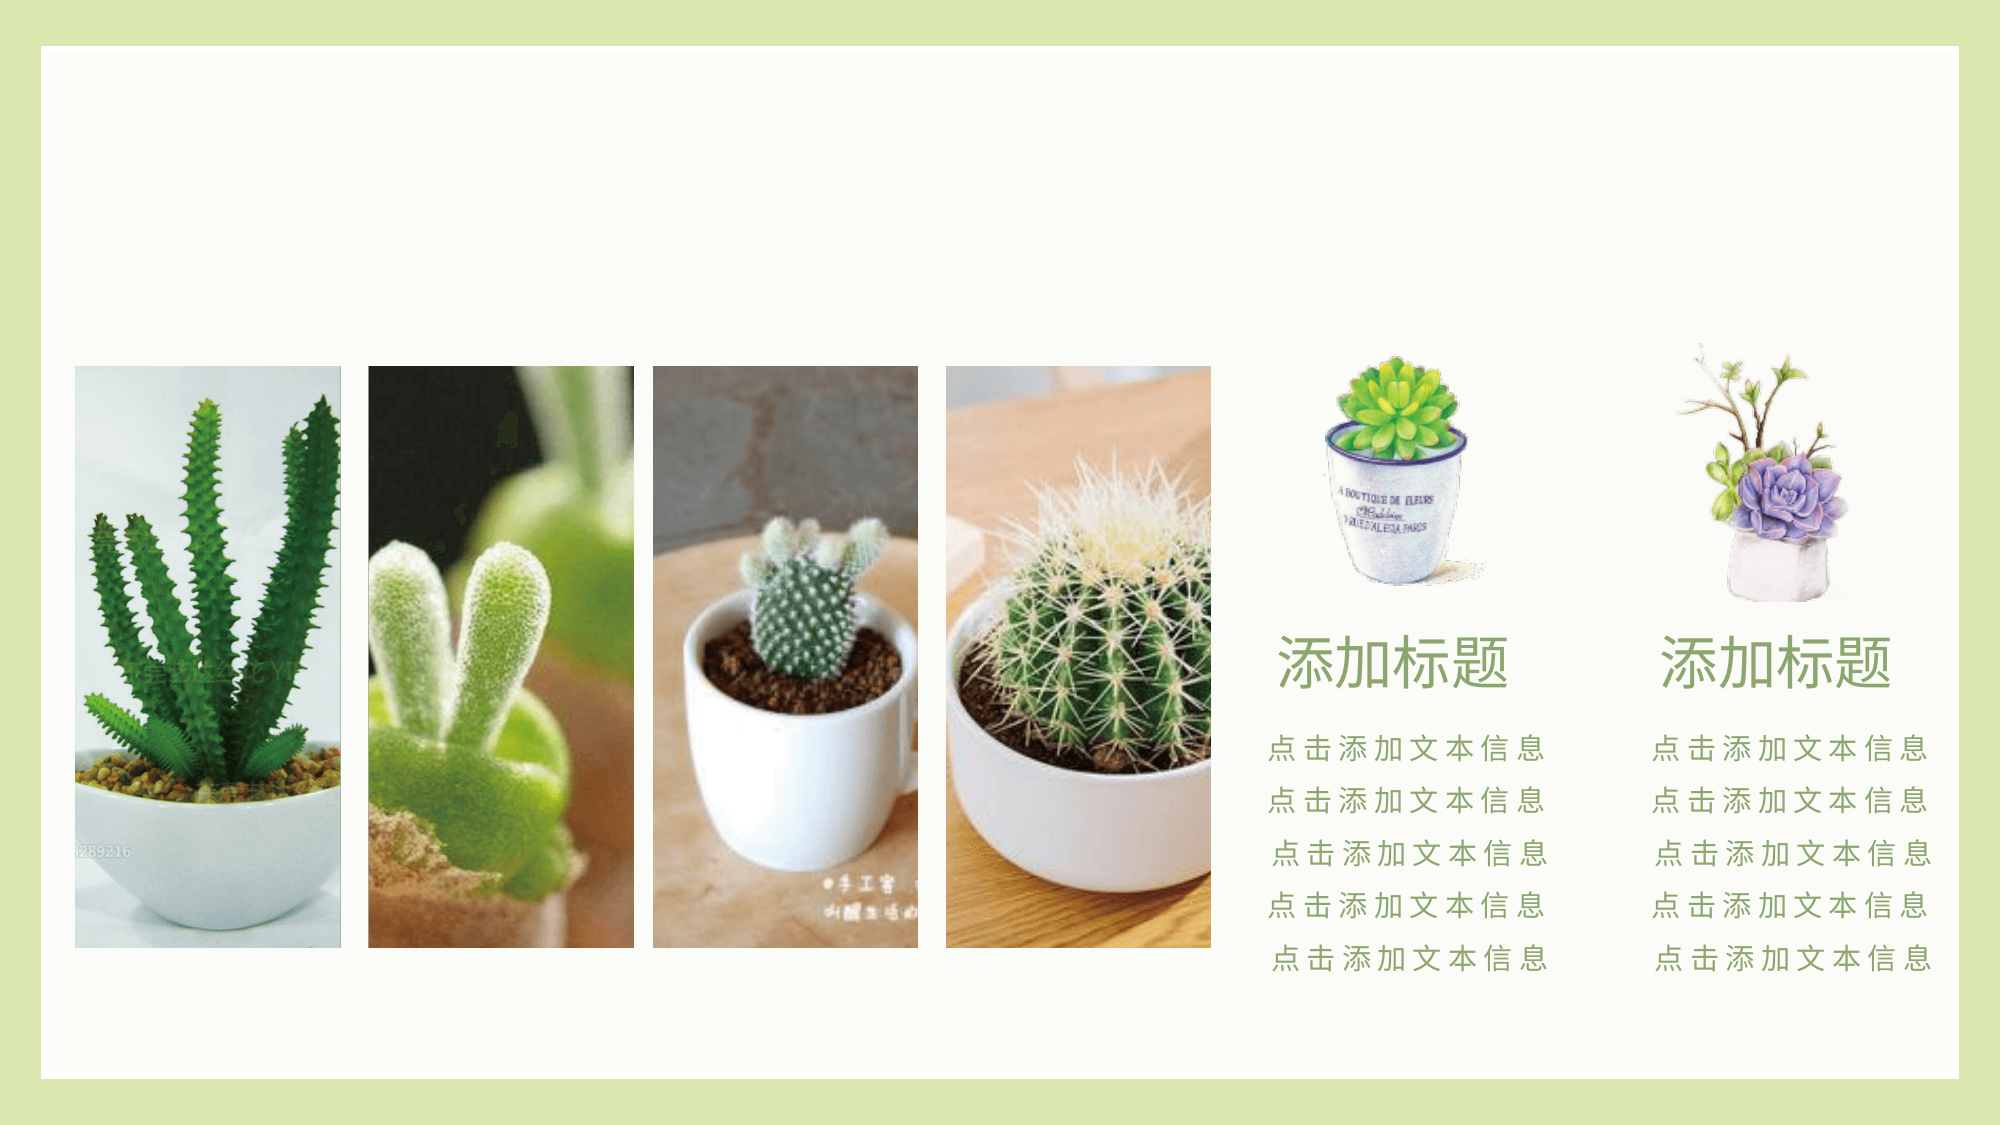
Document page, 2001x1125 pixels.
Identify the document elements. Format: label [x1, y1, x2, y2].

picture [68, 353, 1225, 966]
picture [1321, 349, 1499, 596]
text_box [1252, 605, 1568, 1002]
picture [1673, 343, 1856, 602]
text_box [1635, 605, 1952, 1002]
